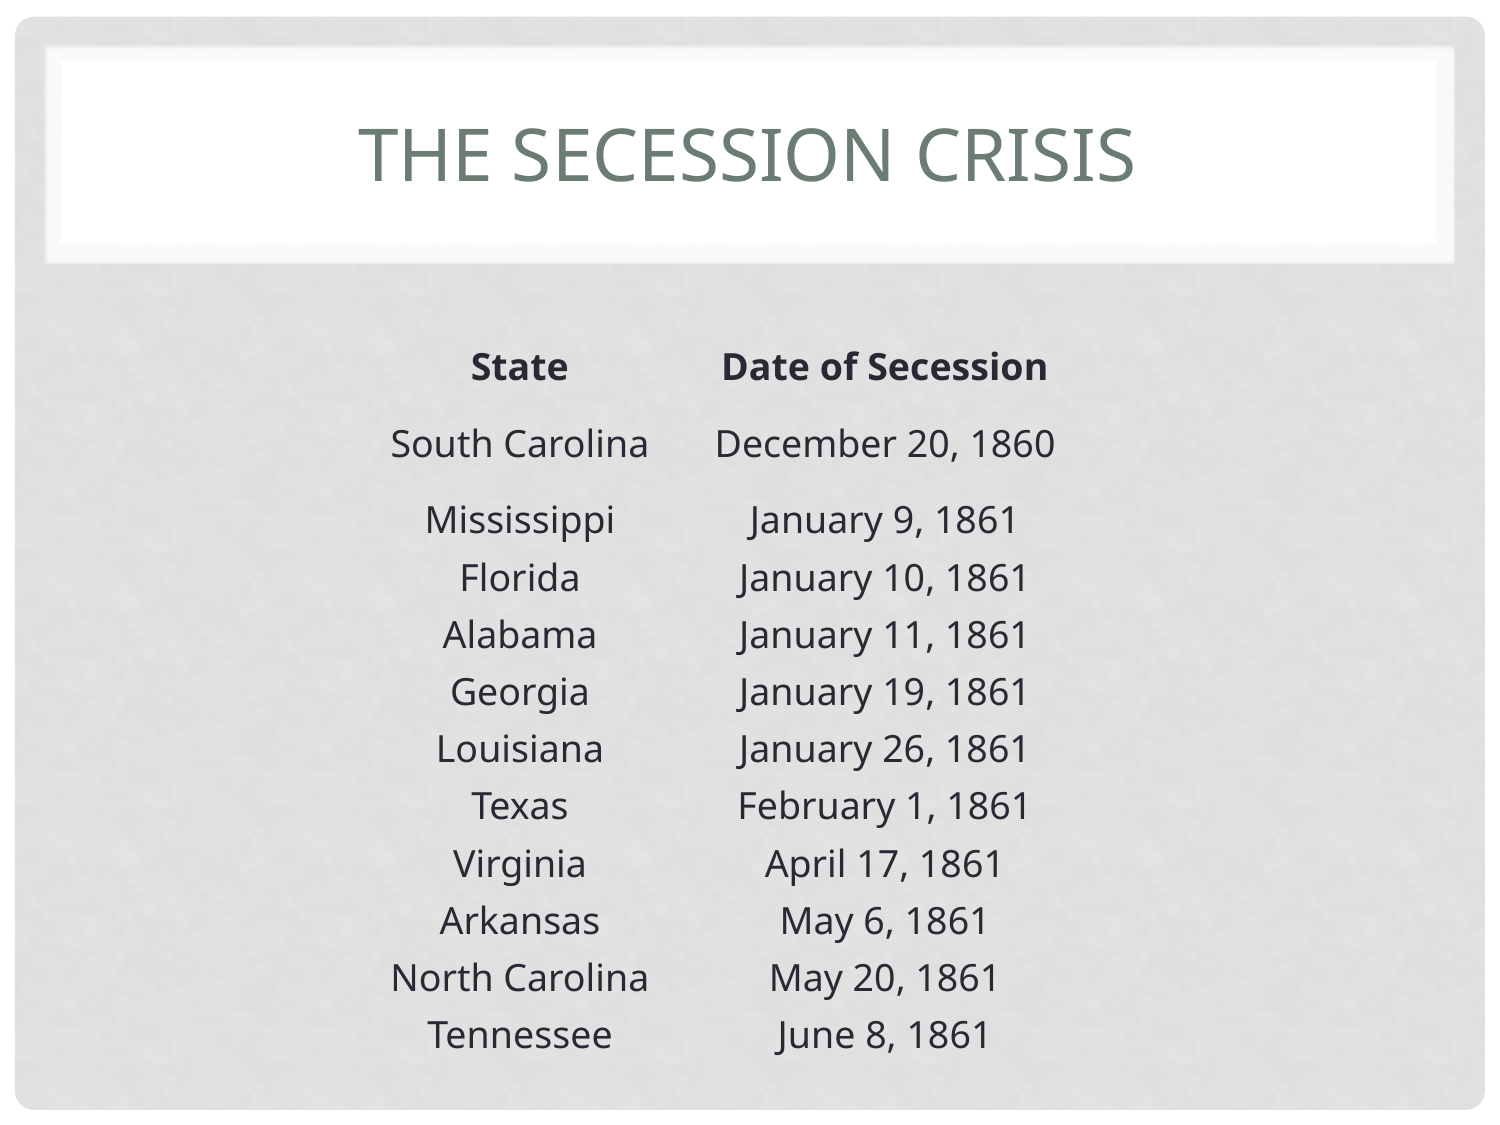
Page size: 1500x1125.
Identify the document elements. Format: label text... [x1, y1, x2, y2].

table_cell January 11, 1861 [703, 605, 1068, 662]
table_cell February 1, 1861 [703, 777, 1068, 834]
table_cell Georgia [338, 662, 703, 720]
table_cell South Carolina [338, 395, 703, 491]
table_cell Virginia [338, 834, 703, 891]
table_cell January 19, 1861 [703, 662, 1068, 720]
table_cell Tennessee [338, 1006, 703, 1063]
table_header Date of Secession [703, 338, 1068, 395]
table_header State [338, 338, 703, 395]
table_cell Mississippi [338, 491, 703, 548]
table_cell North Carolina [338, 948, 703, 1006]
table_cell January 26, 1861 [703, 720, 1068, 777]
table_cell January 10, 1861 [703, 548, 1068, 605]
table_cell May 20, 1861 [703, 948, 1068, 1006]
table_cell June 8, 1861 [703, 1006, 1068, 1063]
title The secession Crisis [69, 66, 1425, 238]
table_cell December 20, 1860 [703, 395, 1068, 491]
table_cell Alabama [338, 605, 703, 662]
table_cell May 6, 1861 [703, 891, 1068, 948]
table_cell Louisiana [338, 720, 703, 777]
table_cell Arkansas [338, 891, 703, 948]
table_cell April 17, 1861 [703, 834, 1068, 891]
table_cell January 9, 1861 [703, 491, 1068, 548]
table_cell Florida [338, 548, 703, 605]
table_cell Texas [338, 777, 703, 834]
